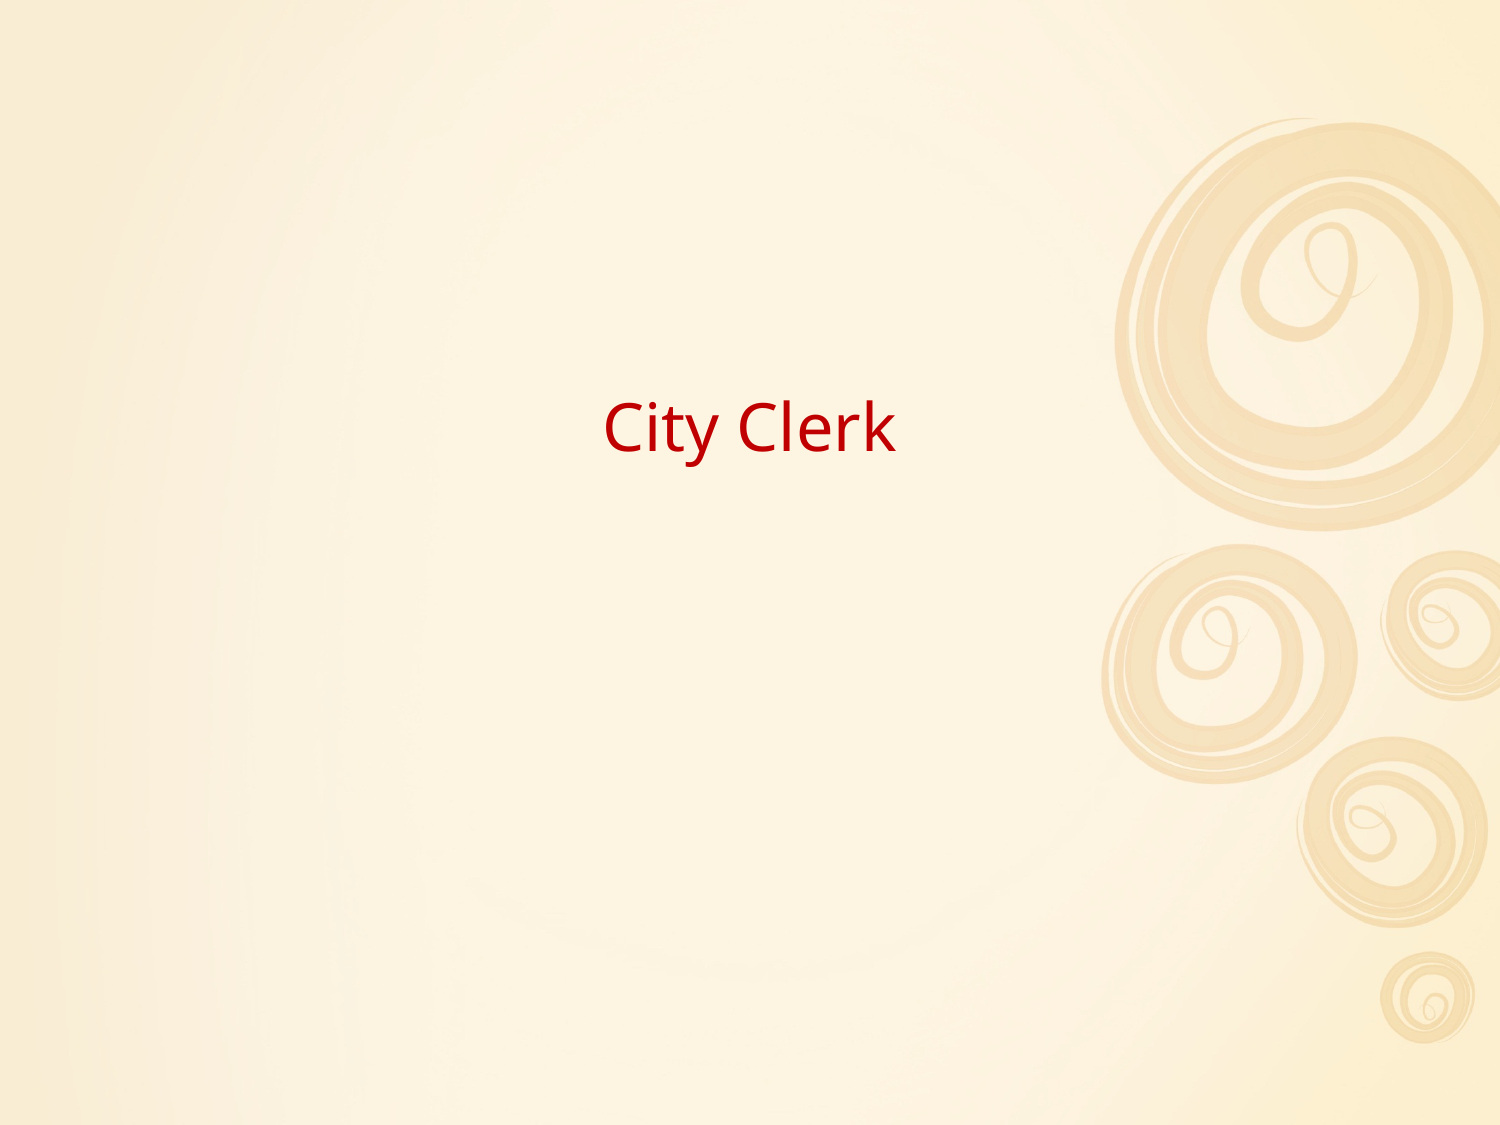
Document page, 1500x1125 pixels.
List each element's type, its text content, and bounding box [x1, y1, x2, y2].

title City Clerk [75, 324, 1425, 525]
picture [0, 0, 1500, 1125]
